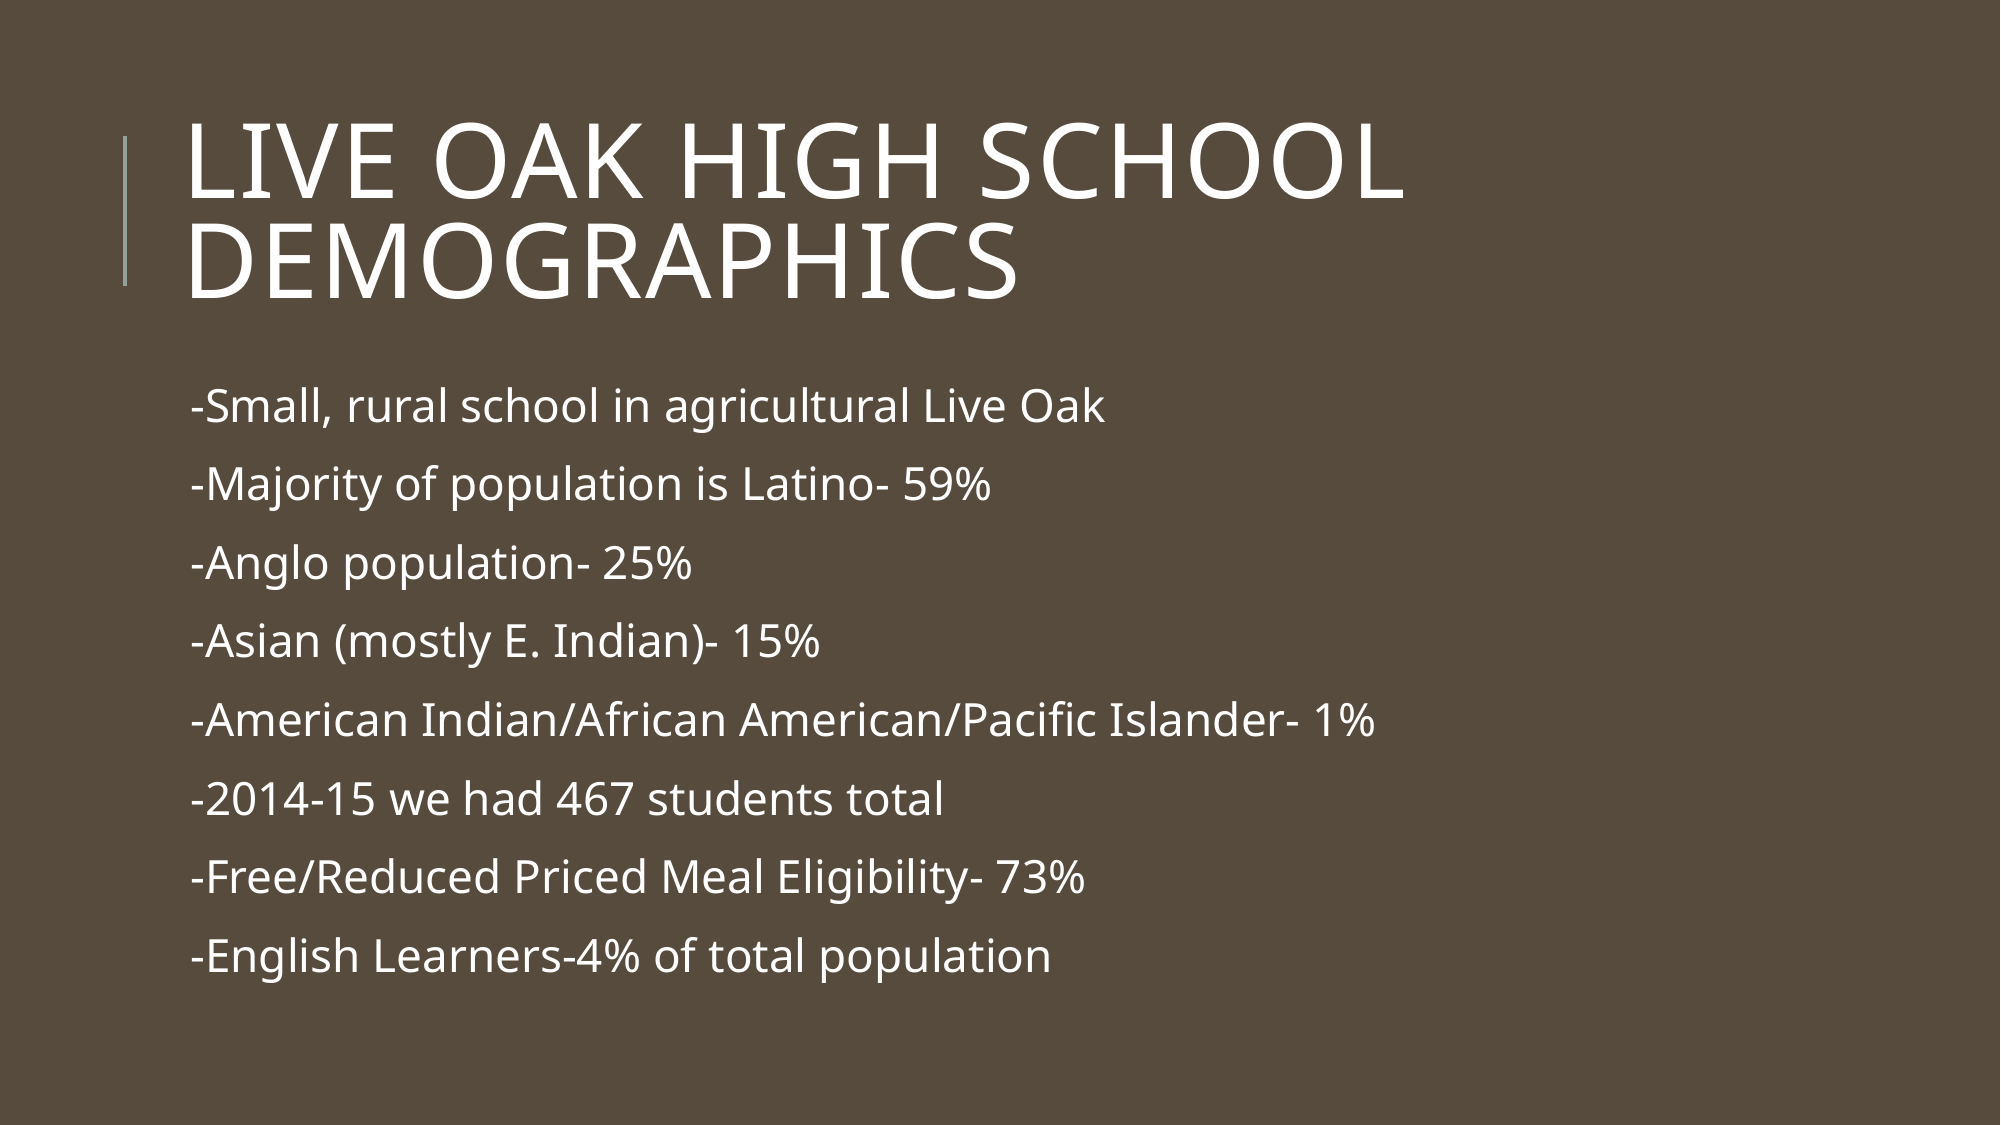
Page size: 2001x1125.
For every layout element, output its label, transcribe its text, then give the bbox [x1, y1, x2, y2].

list -Small, rural school in agricultural Live Oak -Majority of population is Latino- 59% -Anglo population- 25% -Asian (mostly E. Indian)- 15% -American Indian/African American/Pacific Islander- 1% -2014-15 we had 467 students total -Free/Reduced Priced Meal Eligibility- 73% -English Learners-4% of total population [168, 375, 1763, 1035]
title Live Oak High School Demographics [168, 96, 1763, 342]
